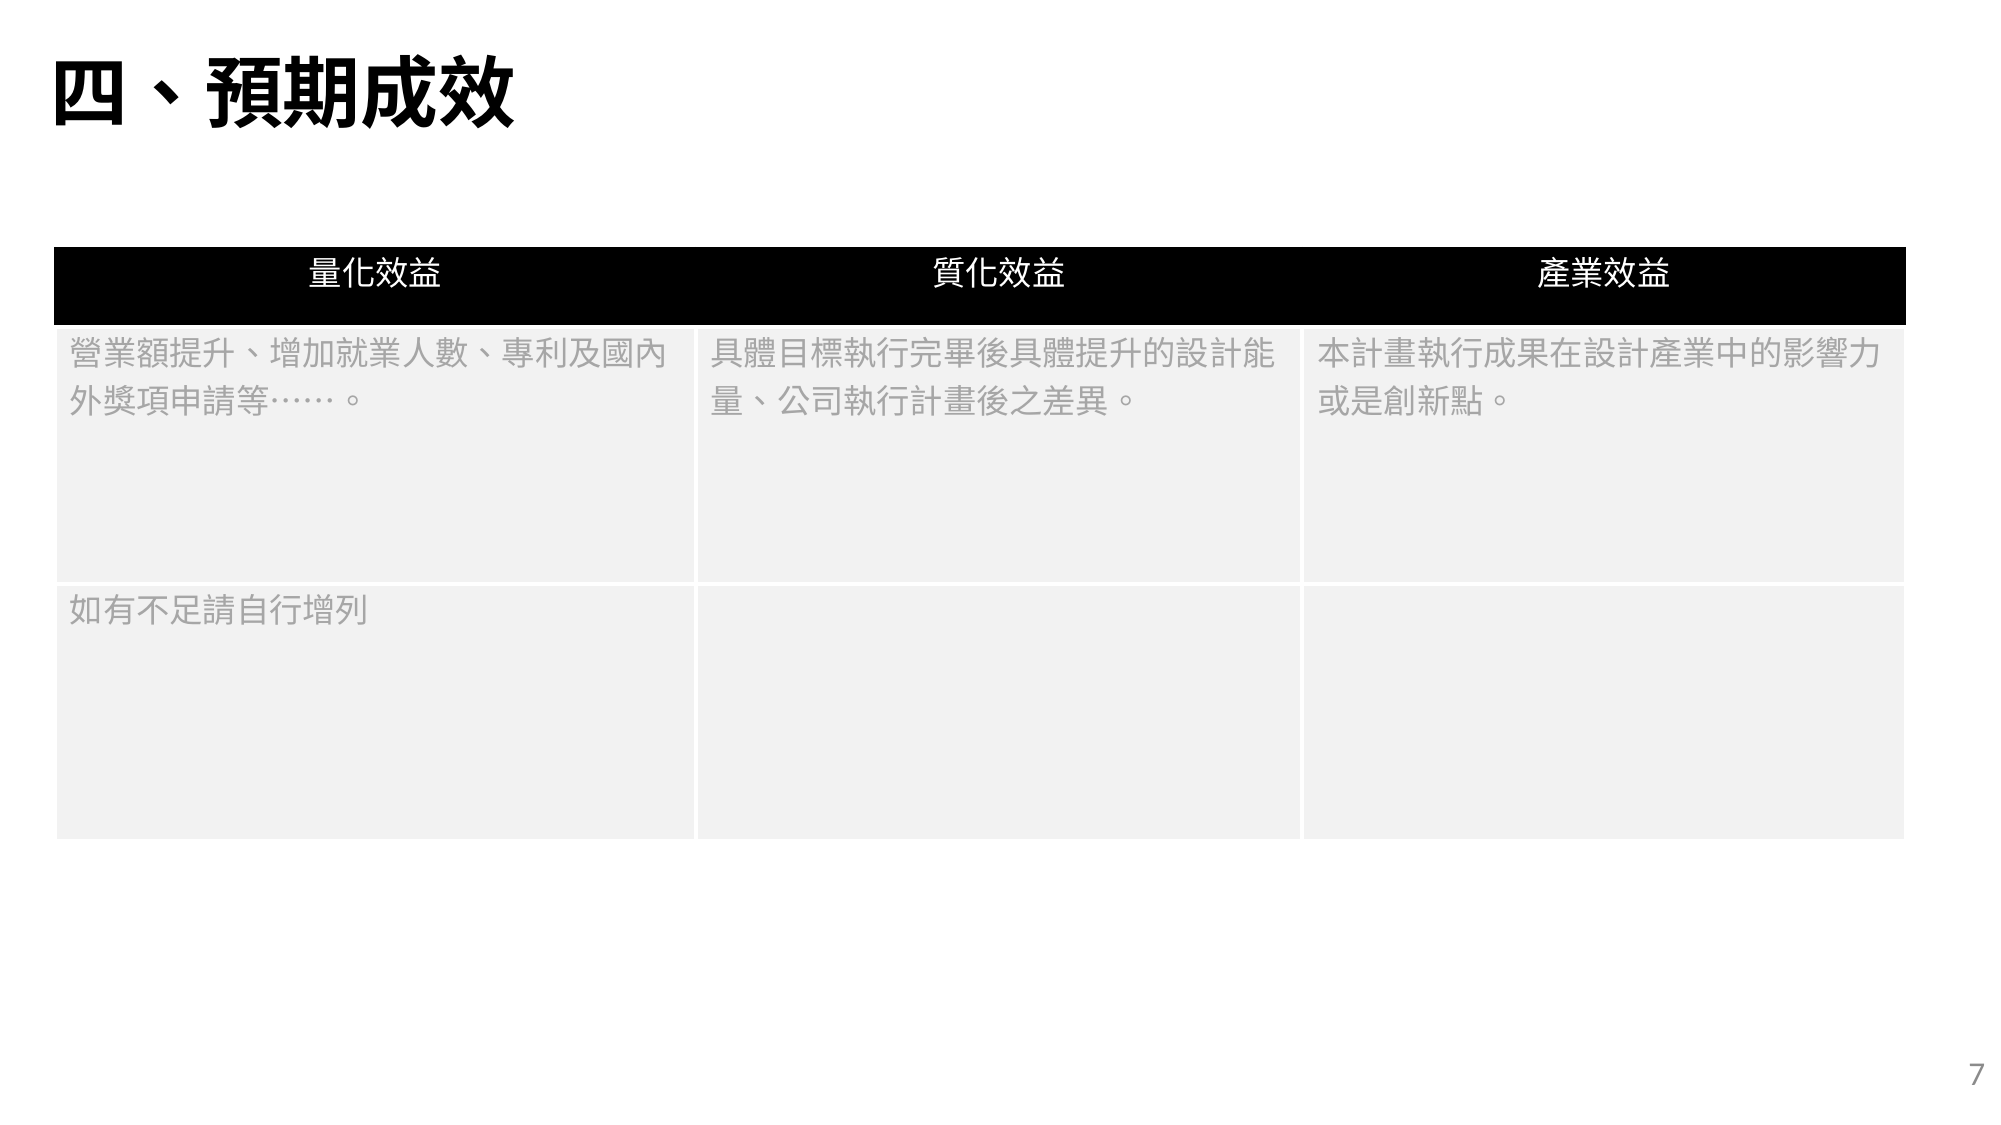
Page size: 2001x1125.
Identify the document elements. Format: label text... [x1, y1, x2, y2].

table_header 量化效益 [56, 248, 695, 325]
table_header 產業效益 [1303, 248, 1905, 325]
table_cell [698, 586, 1300, 839]
table_cell 本計畫執行成果在設計產業中的影響力或是創新點。 [1304, 329, 1904, 582]
table_cell 具體目標執行完畢後具體提升的設計能量、公司執行計畫後之差異。 [698, 329, 1300, 582]
table_cell 如有不足請自行增列 [57, 586, 694, 839]
table_cell 營業額提升、增加就業人數、專利及國內外獎項申請等⋯⋯。 [57, 329, 694, 582]
text_box 四、預期成效 [35, 21, 1522, 145]
table_header 質化效益 [696, 248, 1302, 325]
text_box 7 [1925, 1044, 2000, 1105]
table_cell [1304, 586, 1904, 839]
